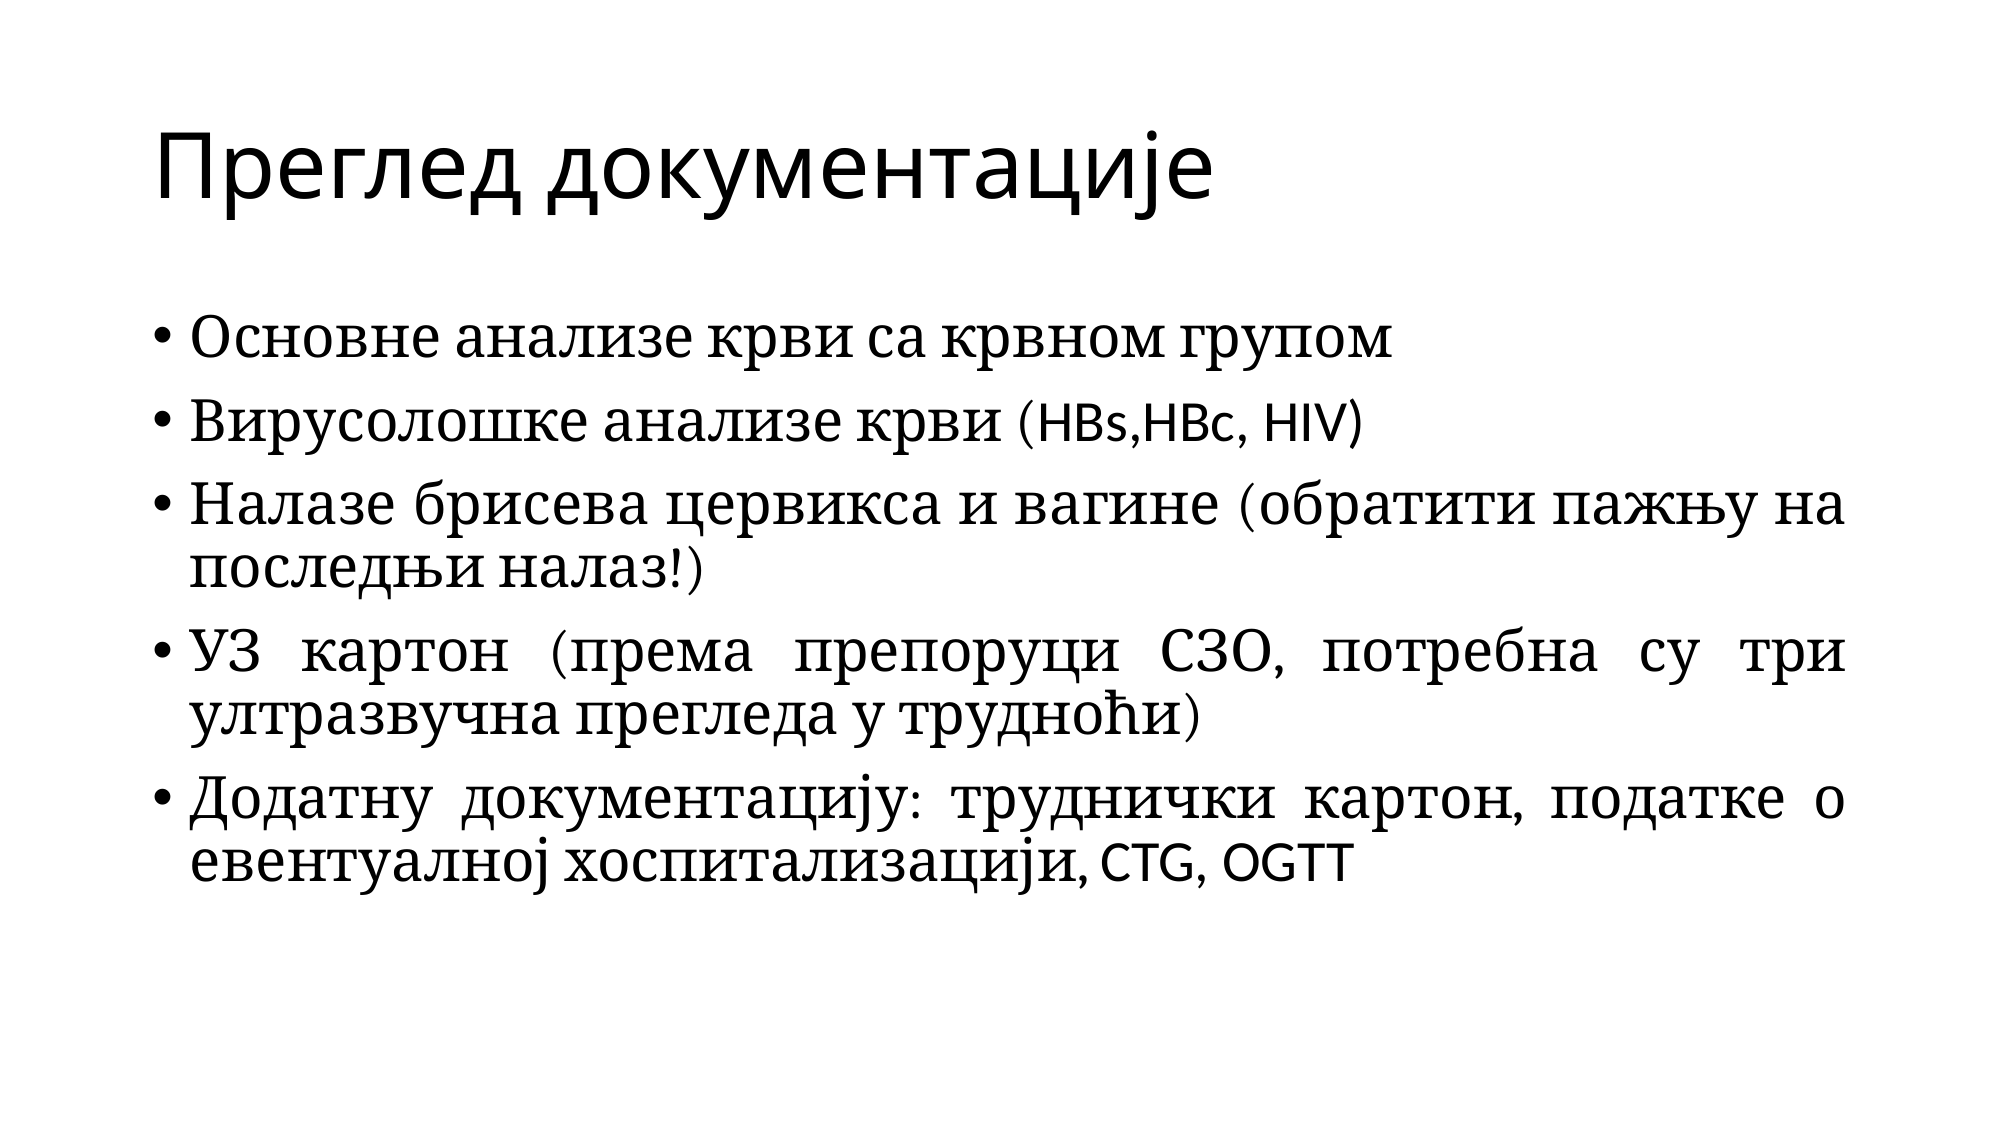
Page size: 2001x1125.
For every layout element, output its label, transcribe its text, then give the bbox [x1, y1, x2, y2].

title Преглед документације [137, 59, 1863, 278]
list Основне анализе крви са крвном групом Вирусолошке анализе крви (HBs,HBc, HIV) Налазе брисева цервикса и вагине (обратити пажњу на последњи налаз!) УЗ картон (према препоруци СЗО, потребна су три ултразвучна прегледа у трудноћи) Додатну документацију: труднички картон, податке о евентуалној хоспитализацији, CTG, OGTT [137, 299, 1863, 1014]
